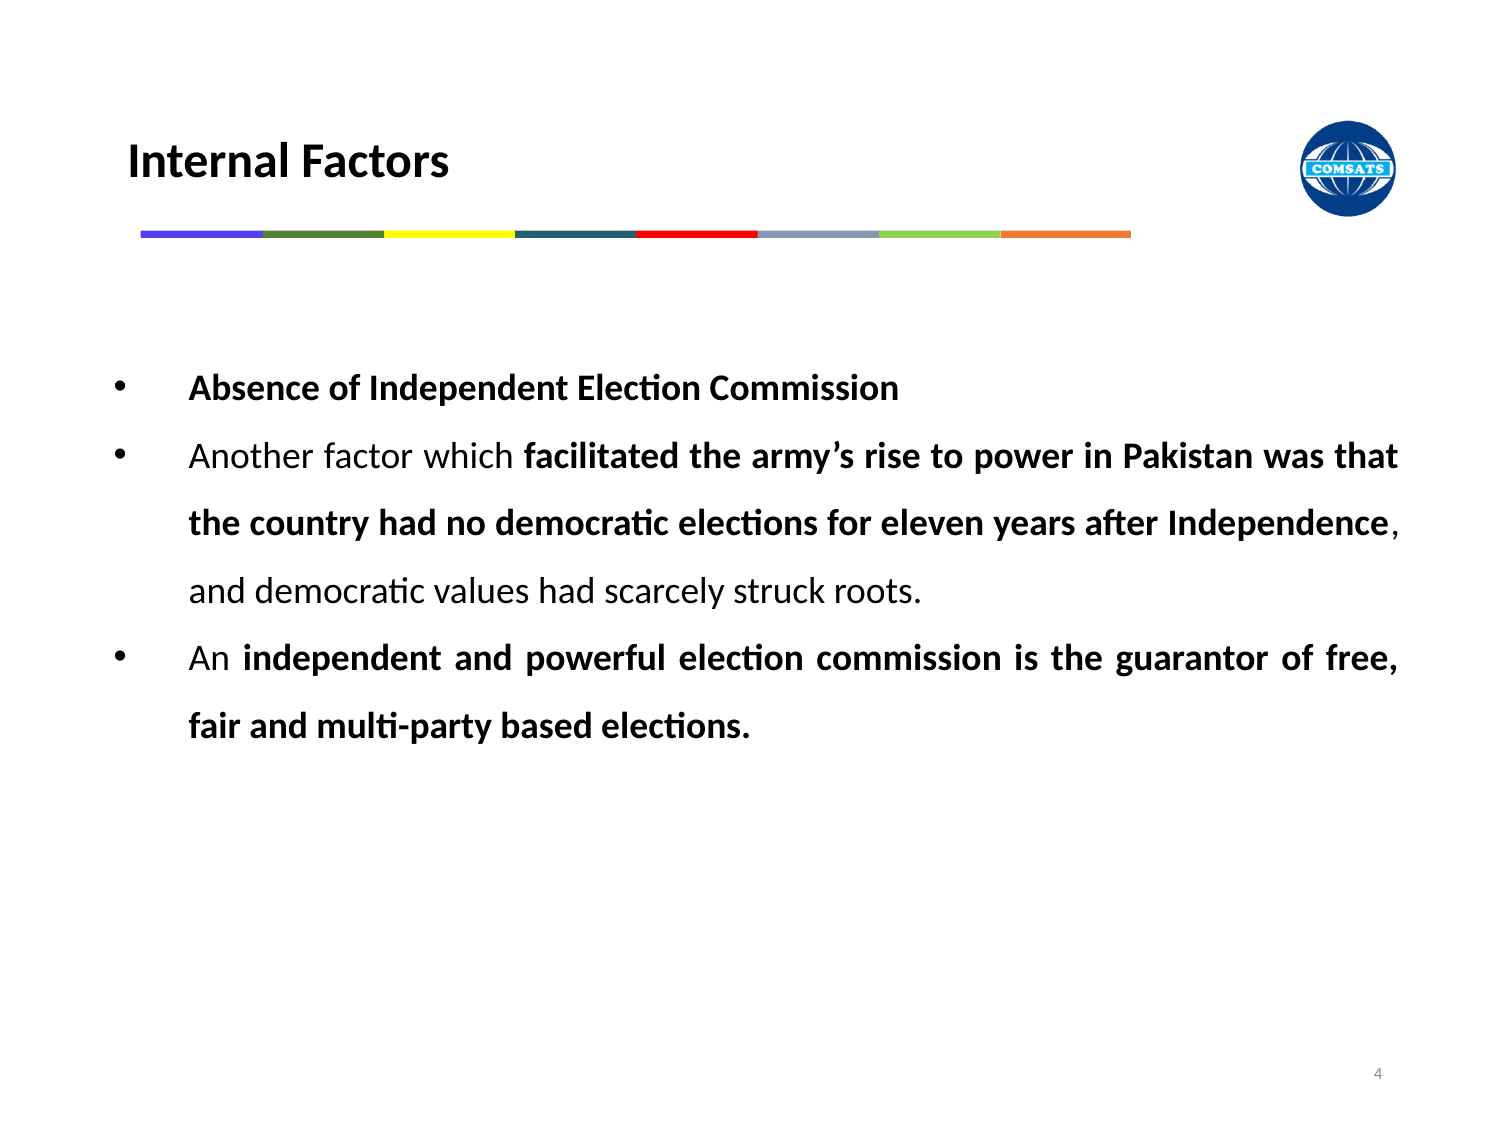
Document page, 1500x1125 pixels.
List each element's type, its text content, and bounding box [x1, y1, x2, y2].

text_box Internal Factors [112, 120, 1500, 266]
slide_number 4 [1060, 1042, 1398, 1103]
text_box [140, 230, 1131, 239]
text_box Absence of Independent Election Commission Another factor which facilitated the army’s rise to power in Pakistan was that the country had no democratic elections for eleven years after Independence, and democratic values had scarcely struck roots. An independent and powerful election commission is the guarantor of free, fair and multi-party based elections. [98, 288, 1415, 829]
